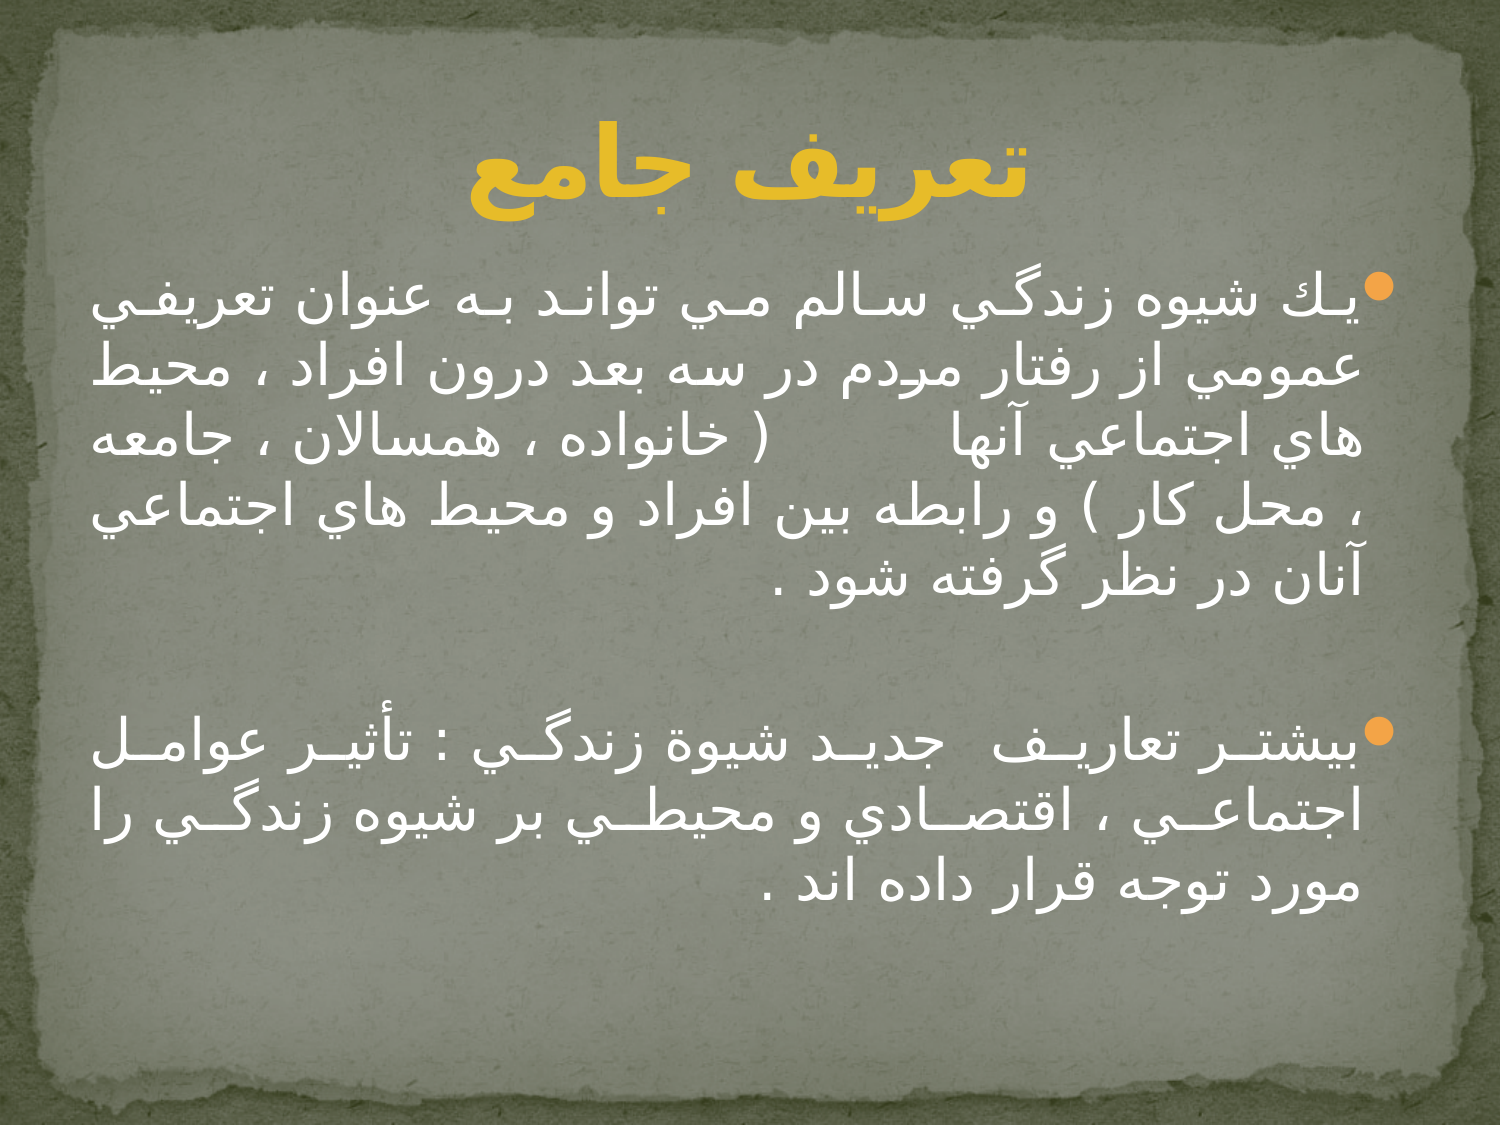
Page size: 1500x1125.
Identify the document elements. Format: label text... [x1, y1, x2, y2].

list يك شيوه زندگي سالم مي تواند به عنوان تعريفي عمومي از رفتار مردم در سه بعد درون افراد ، محيط هاي اجتماعي آنها ( خانواده ، همسالان ، جامعه ، محل كار ) و رابطه بين افراد و محيط هاي اجتماعي آنان در نظر گرفته شود . بيشتر تعاريف جدید شيوة زندگي : تأثير عوامل اجتماعي ، اقتصادي و محيطي بر شيوه زندگي را مورد توجه قرار داده اند . [74, 249, 1426, 1001]
title تعریف جامع [74, 24, 1425, 225]
